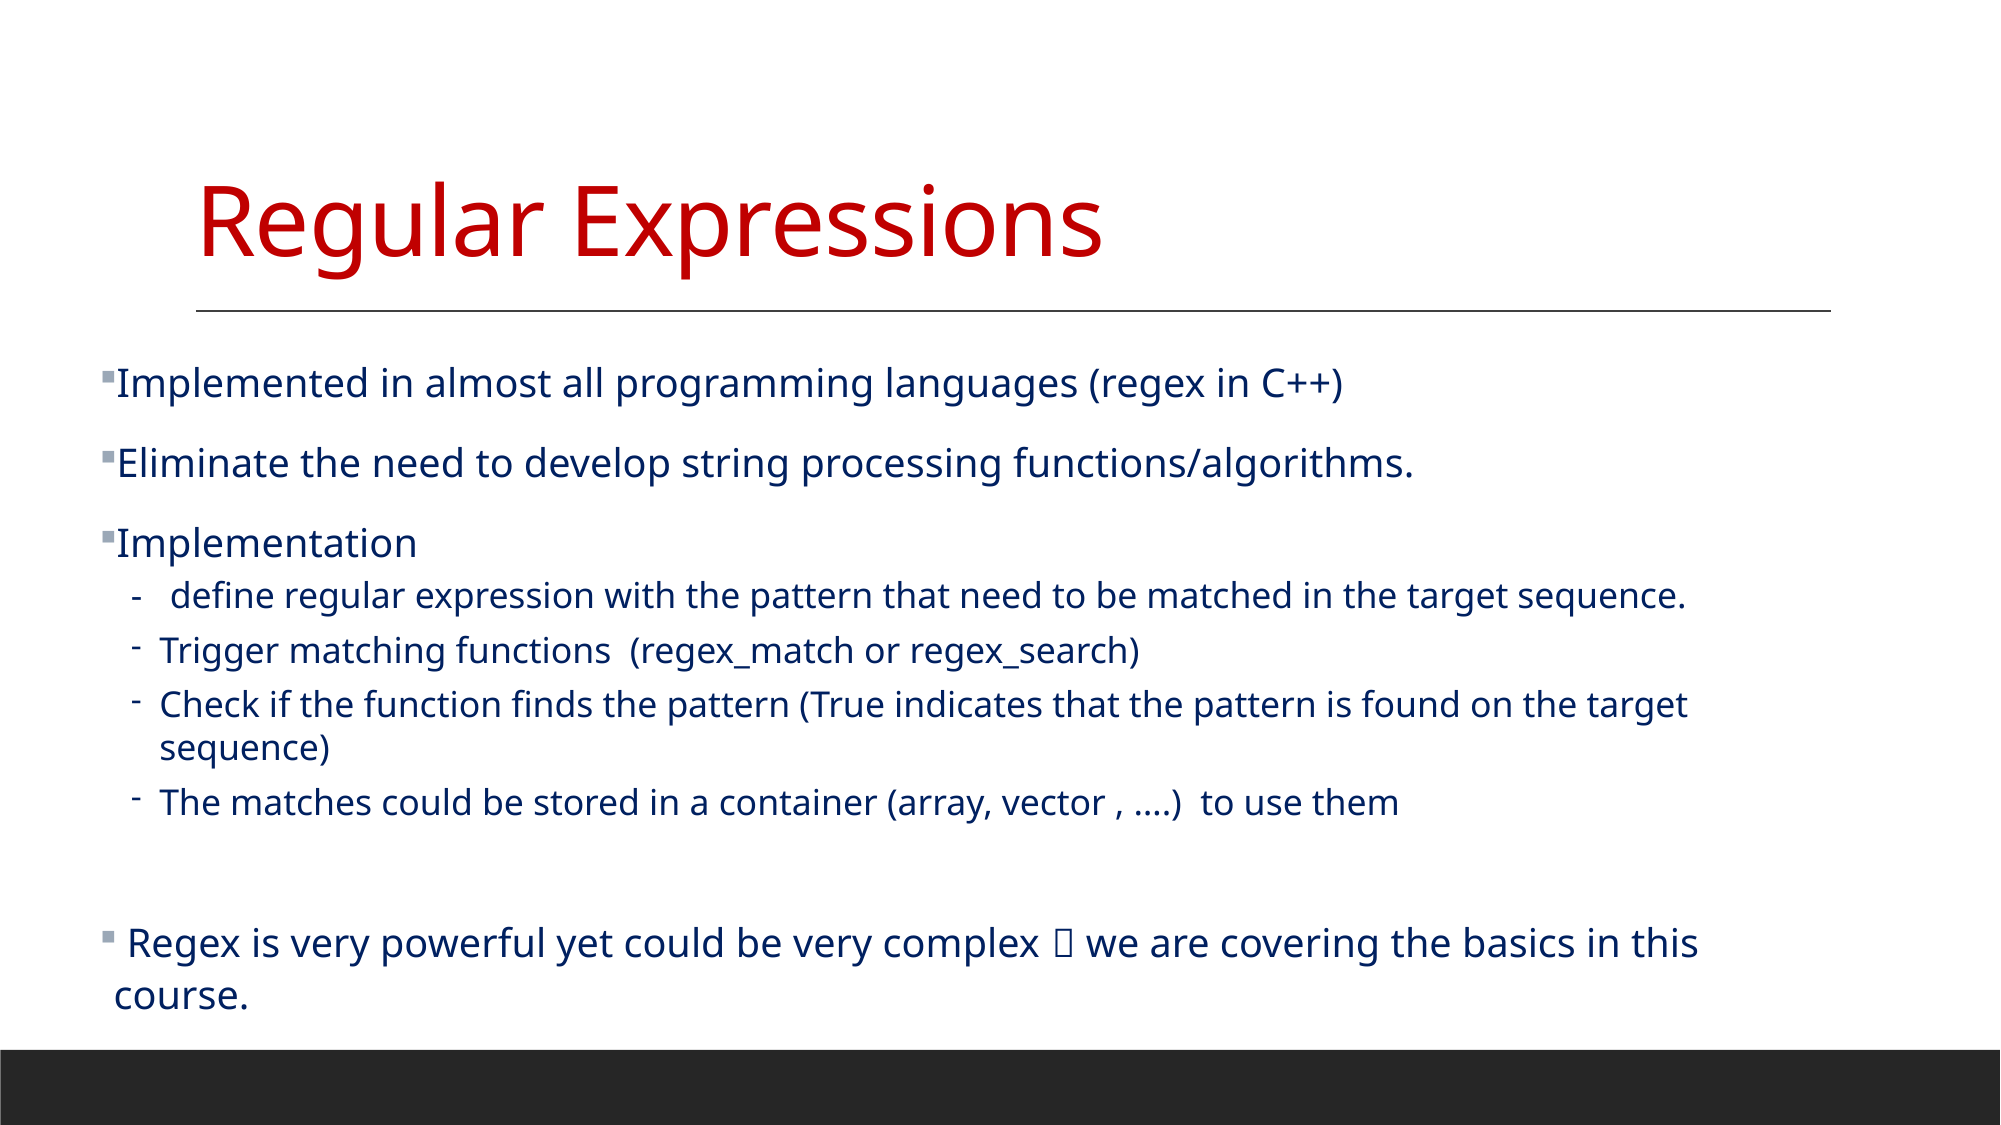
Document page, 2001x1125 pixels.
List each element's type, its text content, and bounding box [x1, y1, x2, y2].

title Regular Expressions [180, 47, 1830, 285]
list Implemented in almost all programming languages (regex in C++) Eliminate the need to develop string processing functions/algorithms. Implementation - define regular expression with the pattern that need to be matched in the target sequence. Trigger matching functions (regex_match or regex_search) Check if the function finds the pattern (True indicates that the pattern is found on the target sequence) The matches could be stored in a container (array, vector , ….) to use them Regex is very powerful yet could be very complex  we are covering the basics in this course. [99, 345, 1830, 1026]
